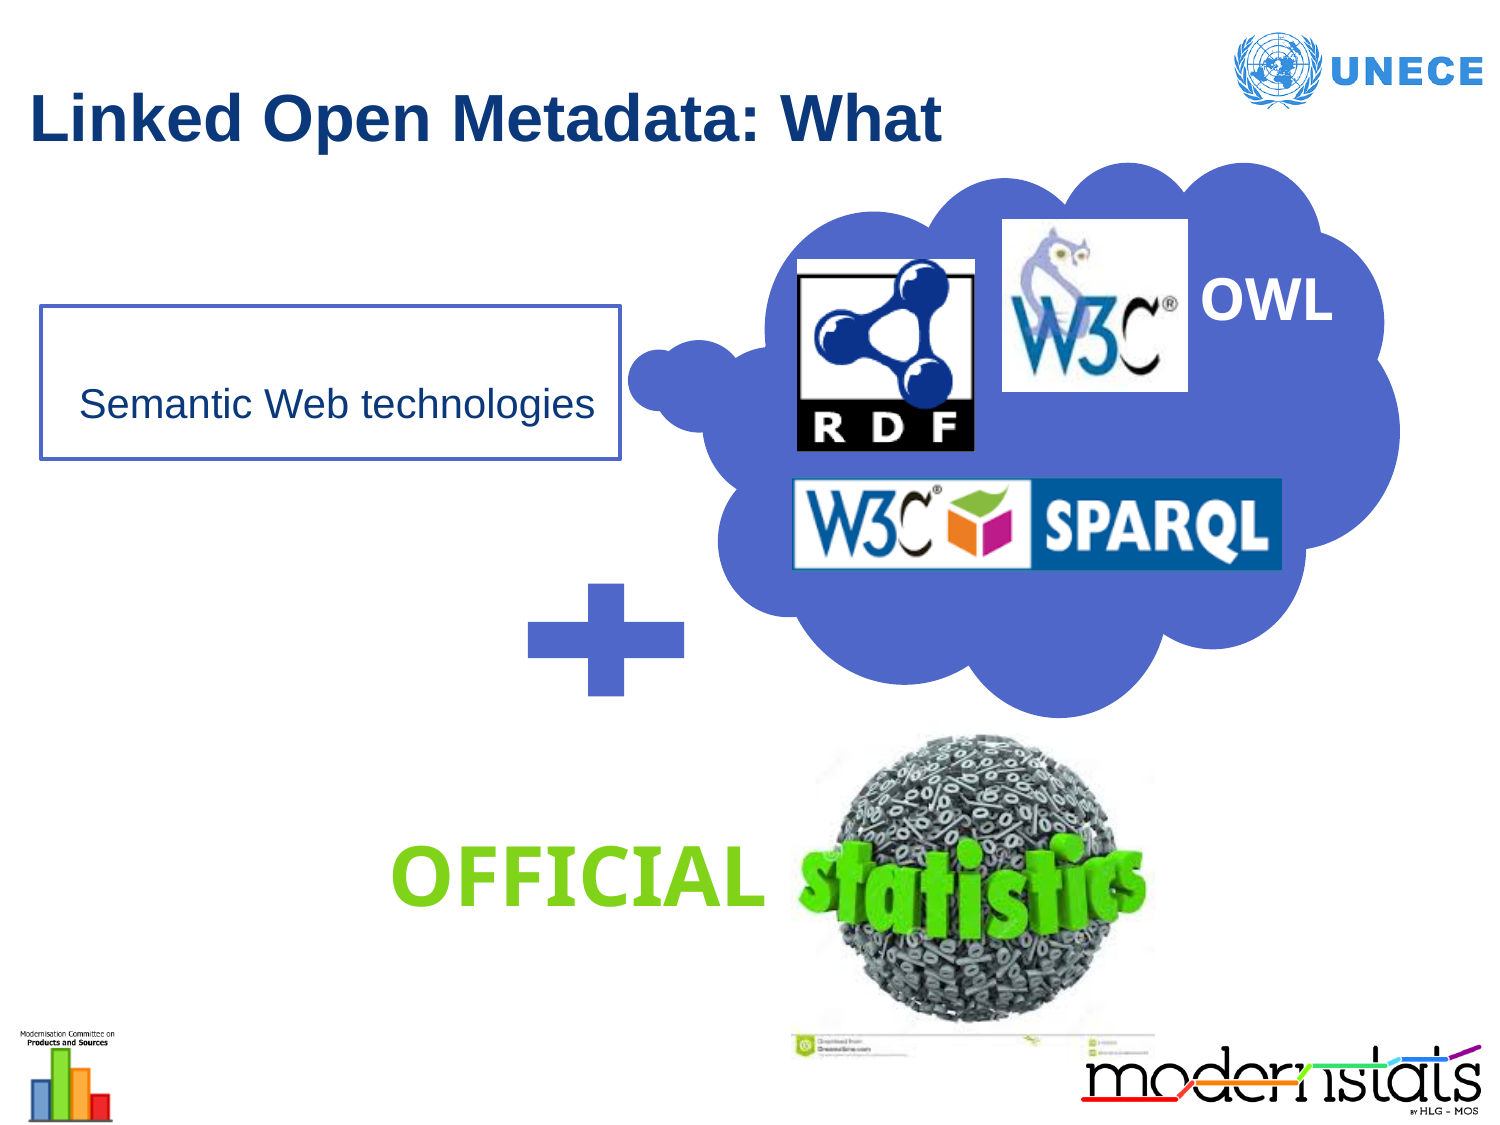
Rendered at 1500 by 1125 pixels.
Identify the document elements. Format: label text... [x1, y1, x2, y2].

text_box OFFICIAL [388, 834, 696, 993]
text_box [625, 160, 1403, 719]
text_box [526, 581, 686, 699]
text_box OWL [1199, 270, 1350, 342]
picture [0, 1025, 134, 1125]
list Semantic Web technologies [41, 305, 621, 460]
picture [792, 477, 1282, 572]
picture [791, 720, 1482, 1118]
picture [1282, 32, 1483, 109]
title Linked Open Metadata: What [29, 30, 1282, 156]
picture [1002, 219, 1188, 392]
picture [796, 259, 975, 452]
